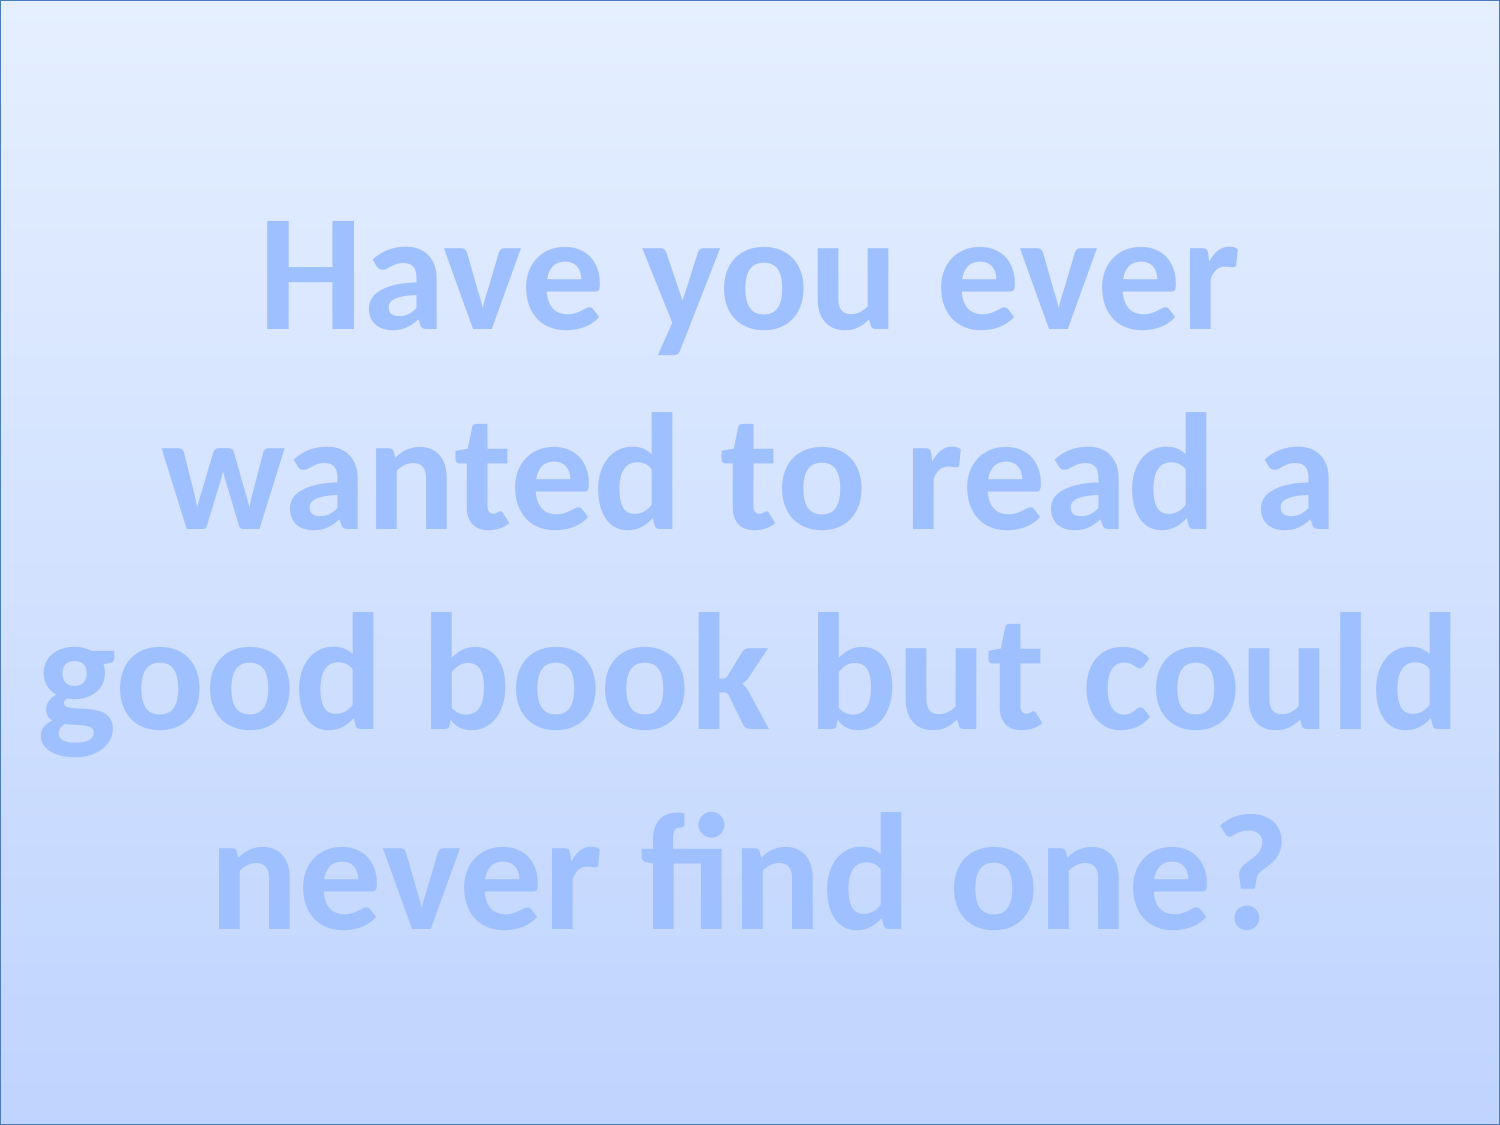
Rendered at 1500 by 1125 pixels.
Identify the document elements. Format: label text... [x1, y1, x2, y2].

title Have you ever wanted to read a good book but could never find one? [0, 0, 1500, 1125]
